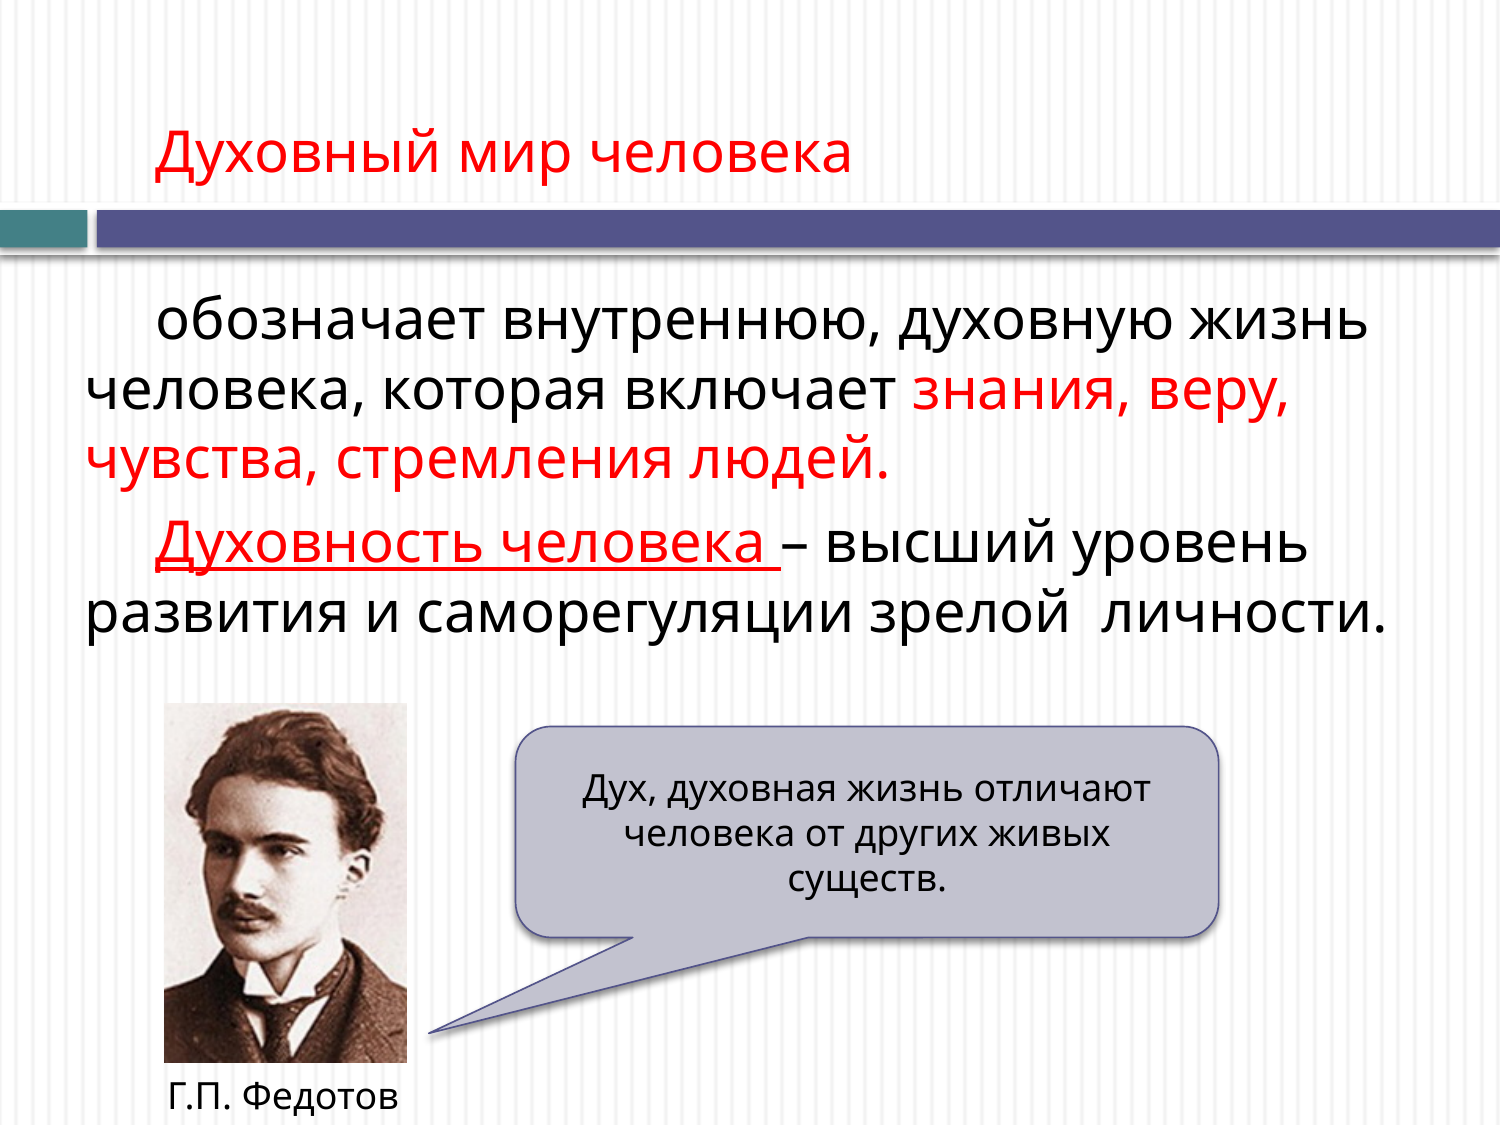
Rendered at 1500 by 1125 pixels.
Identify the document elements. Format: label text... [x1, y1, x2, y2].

list Духовный мир человека обозначает внутреннюю, духовную жизнь человека, которая включает знания, веру, чувства, стремления людей. Духовность человека – высший уровень развития и саморегуляции зрелой личности. [70, 23, 1421, 704]
picture [163, 702, 407, 1063]
text_box Г.П. Федотов [152, 1064, 434, 1125]
text_box Дух, духовная жизнь отличают человека от других живых существ. [427, 725, 1220, 1035]
